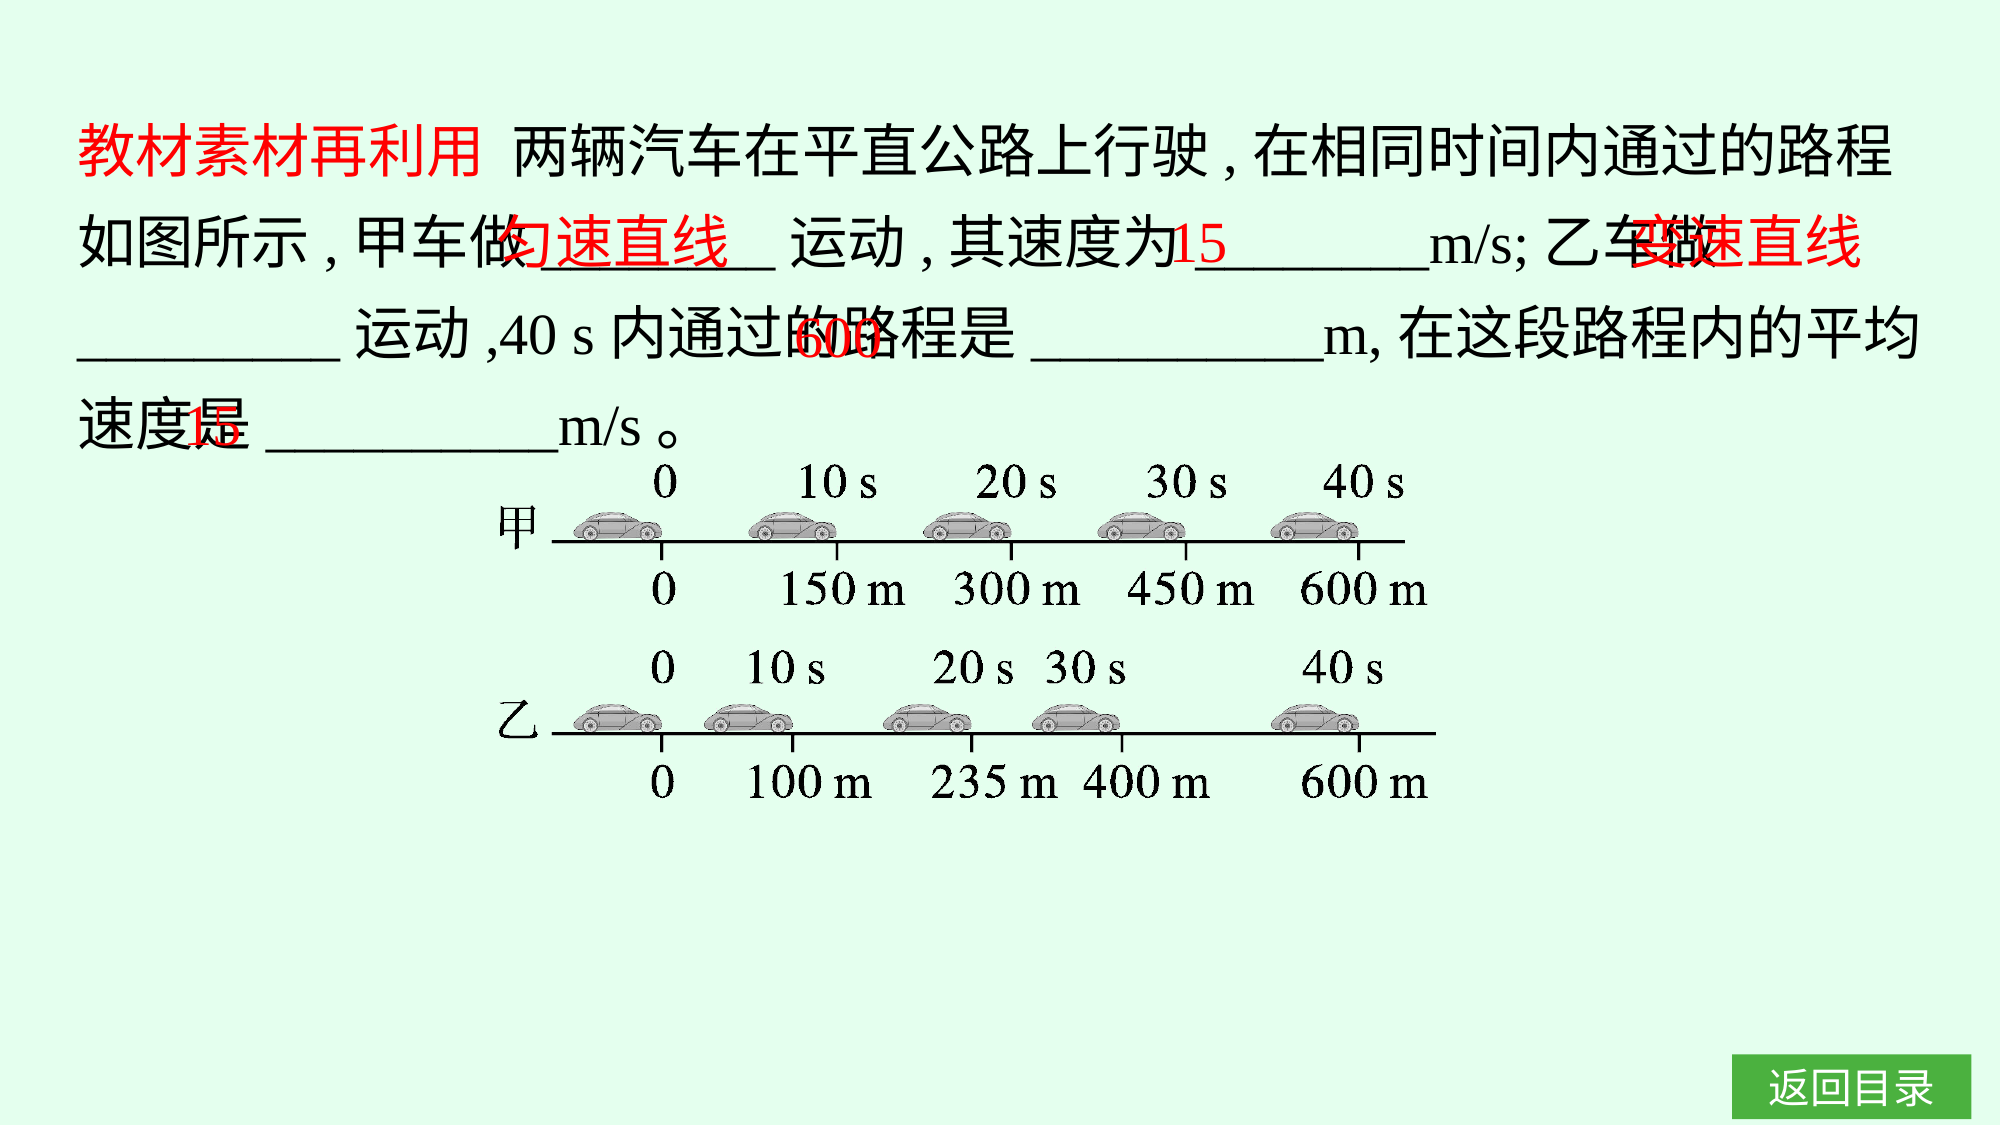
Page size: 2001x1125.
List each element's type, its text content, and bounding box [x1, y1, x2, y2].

text_box 变速直线 [1614, 176, 1891, 283]
picture [491, 459, 1436, 801]
text_box 15 [168, 359, 257, 465]
text_box 教材素材再利用 两辆汽车在平直公路上行驶,在相同时间内通过的路程如图所示,甲车做________运动,其速度为________m/s;乙车做_________运动,40 s内通过的路程是__________m,在这段路程内的平均速度是__________m/s。 [62, 85, 1938, 465]
text_box 15 [1154, 176, 1244, 282]
text_box 匀速直线 [482, 177, 758, 283]
text_box 600 [779, 271, 898, 377]
